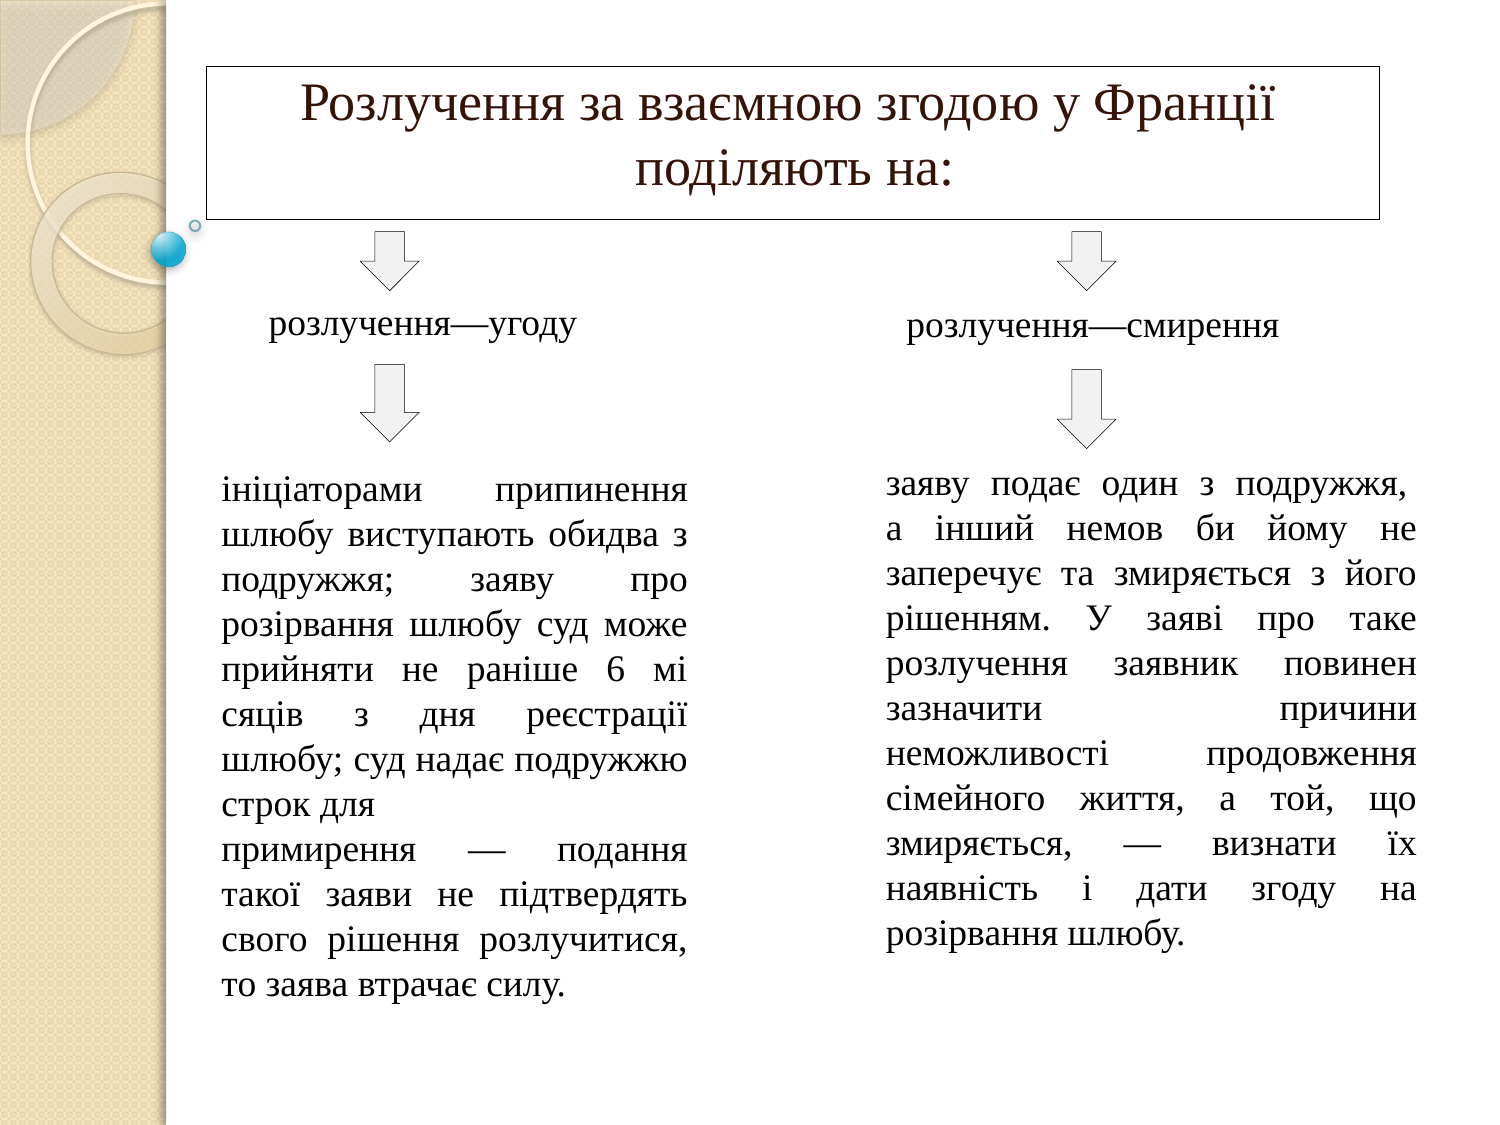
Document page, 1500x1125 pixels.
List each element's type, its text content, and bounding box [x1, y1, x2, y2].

text_box [1055, 229, 1119, 293]
text_box розлучення—смирення [891, 292, 1412, 353]
text_box розлучення—угоду [253, 290, 644, 351]
text_box [358, 229, 422, 293]
text_box ініціа­торами припинення шлюбу виступають обидва з подружжя; заяву про розірвання шлюбу суд може прийняти не раніше 6 мі­сяців з дня реєстрації шлюбу; суд надає подружжю строк для примирення — подання такої заяви не підтвердять свого рішення розлучитися, то заява втрачає силу. [206, 456, 703, 1011]
subtitle Розлучення за взаємною згодою у Франції поділяють на: [206, 66, 1380, 220]
text_box [1055, 367, 1119, 451]
text_box заяву подає один з подружжя, а інший немов би йому не заперечує та змиряється з його рішенням. У заяві про таке розлучення заявник повинен зазначити причини неможливості продовження сімейного життя, а той, що змиряється, — визнати їх наявність і дати згоду на розірвання шлюбу. [871, 451, 1433, 961]
text_box [358, 362, 422, 445]
